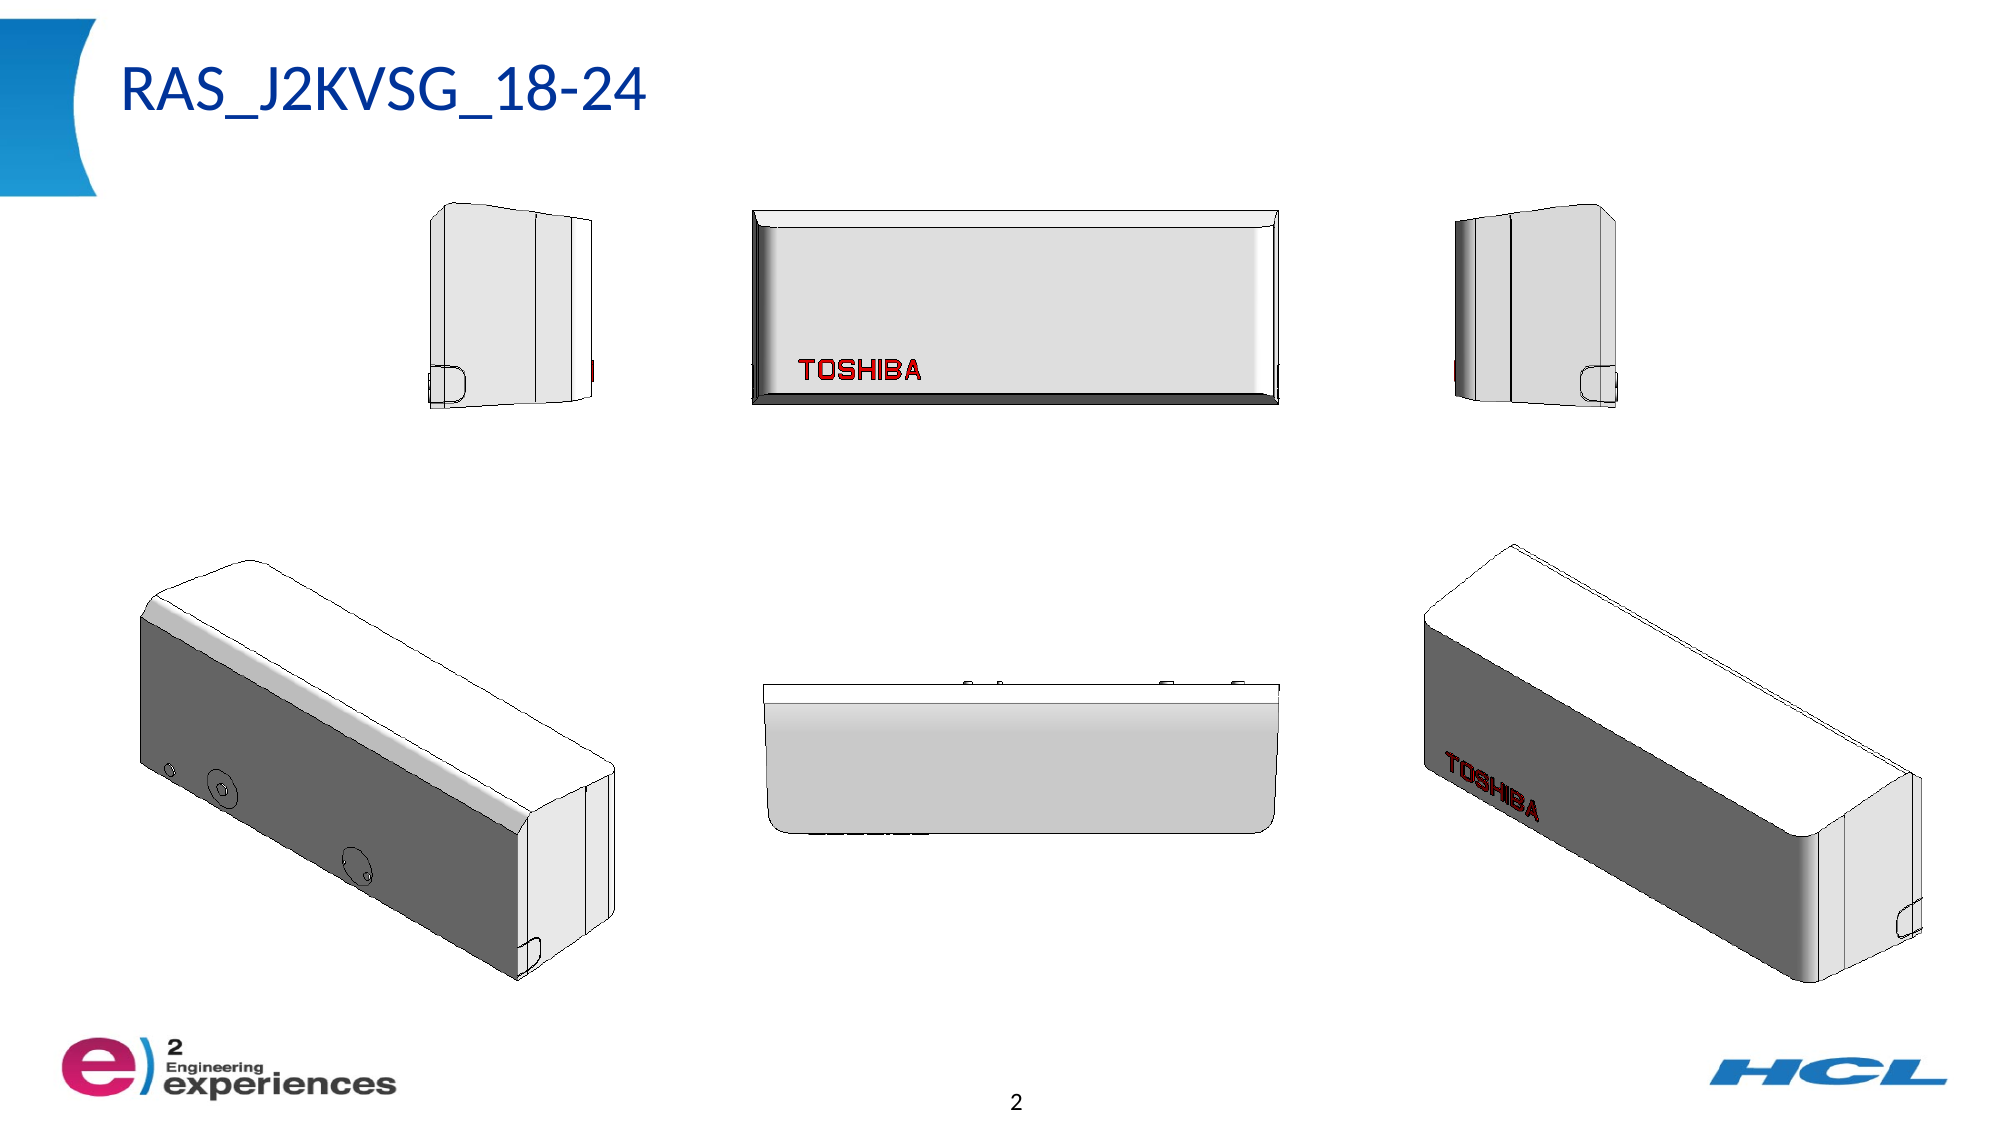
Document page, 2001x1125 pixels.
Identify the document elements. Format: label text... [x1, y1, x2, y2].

picture [0, 0, 2000, 1125]
text_box RAS_J2KVSG_18-24 [105, 36, 664, 131]
